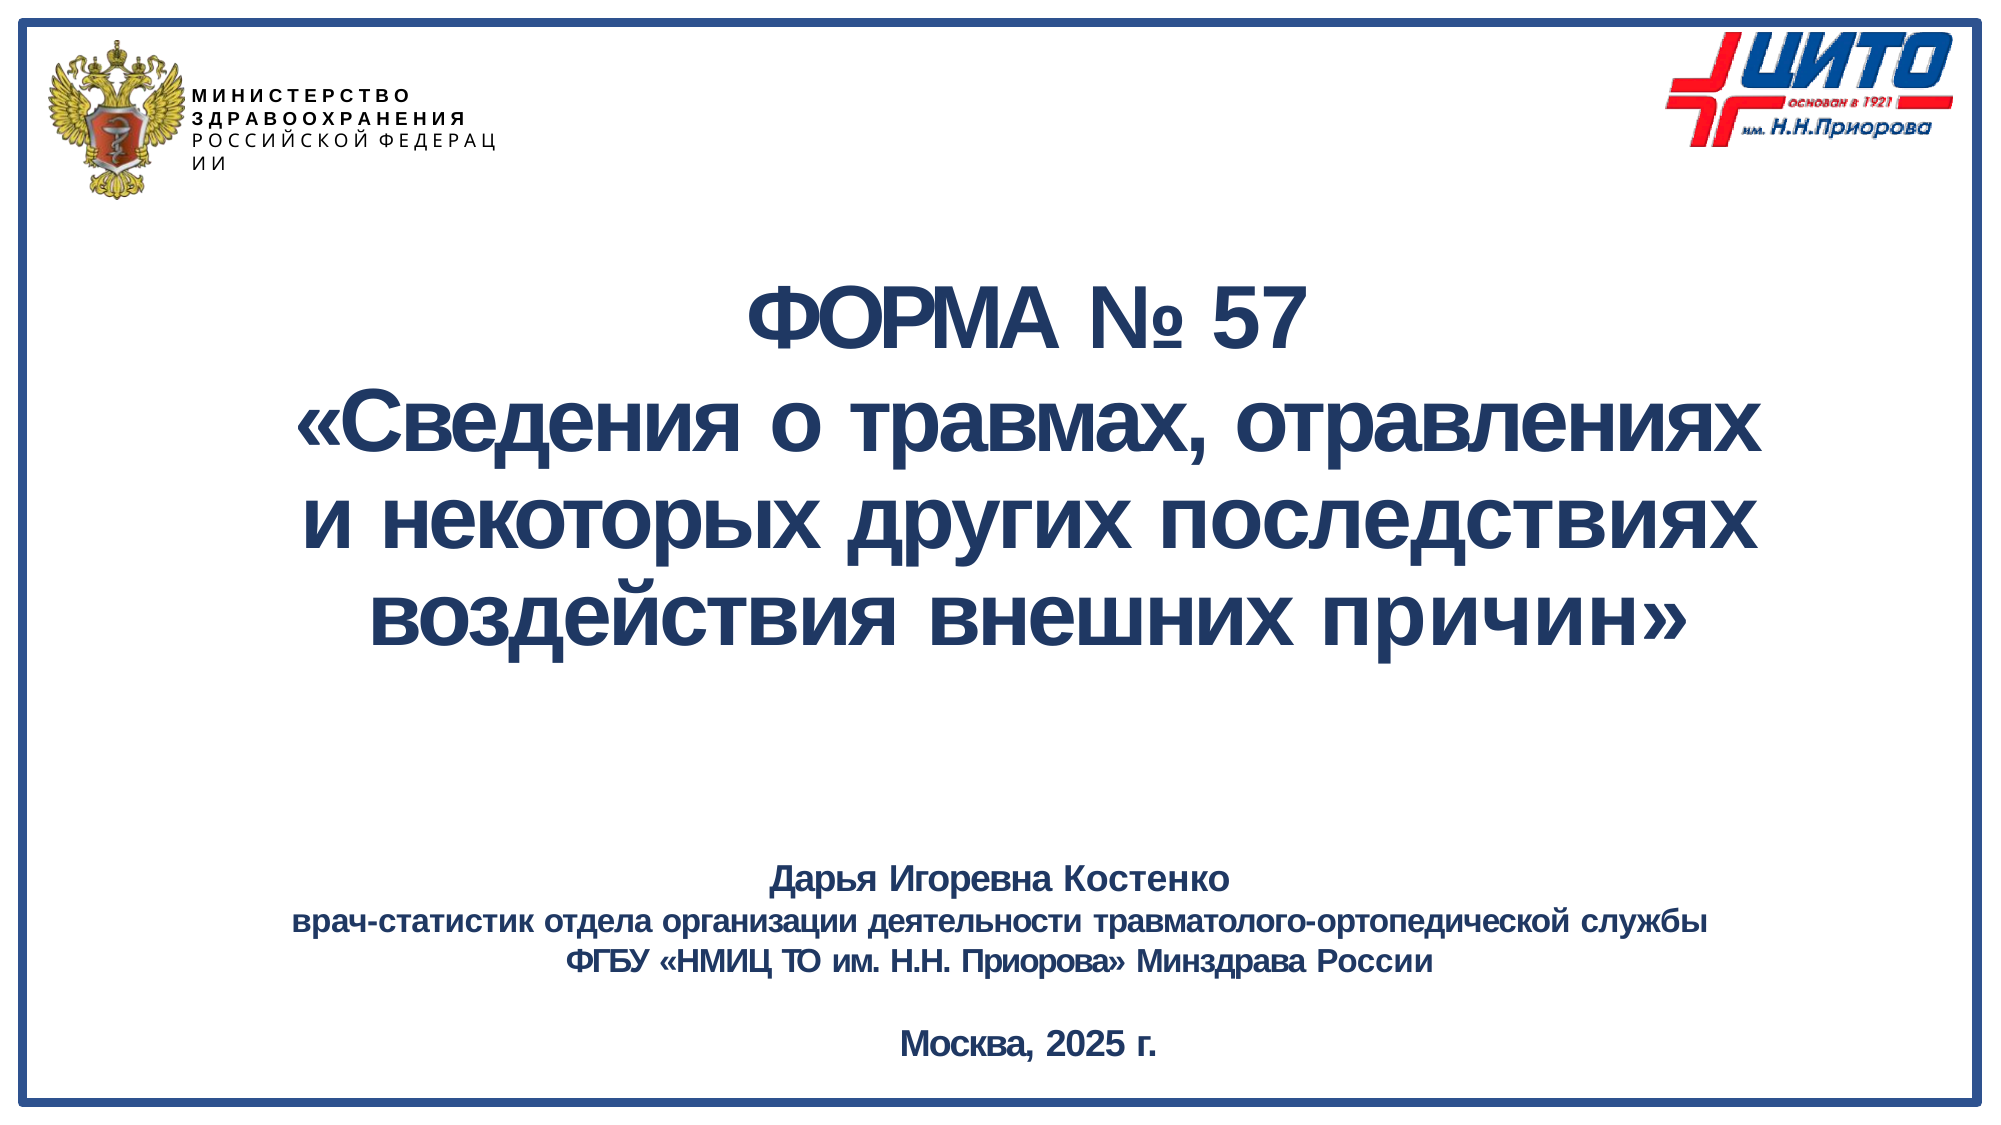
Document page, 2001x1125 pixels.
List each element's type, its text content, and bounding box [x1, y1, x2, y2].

text_box М И Н И С Т Е Р С Т В О З Д Р А В О О Х Р А Н Е Н И Я Р О С С И Й С К О Й Ф Е Д Е Р А Ц И И [189, 81, 503, 174]
picture [48, 40, 185, 200]
picture [1664, 32, 1953, 147]
text_box Дарья Игоревна Костенко врач-статистик отдела организации деятельности травматолого-ортопедической службы ФГБУ «НМИЦ ТО им. Н.Н. Приорова» Минздрава России Москва, 2025 г. [288, 851, 1712, 1064]
text_box ФОРМА № 57 «Сведения о травмах, отравлениях и некоторых других последствиях воздействия внешних причин» [255, 262, 1802, 664]
